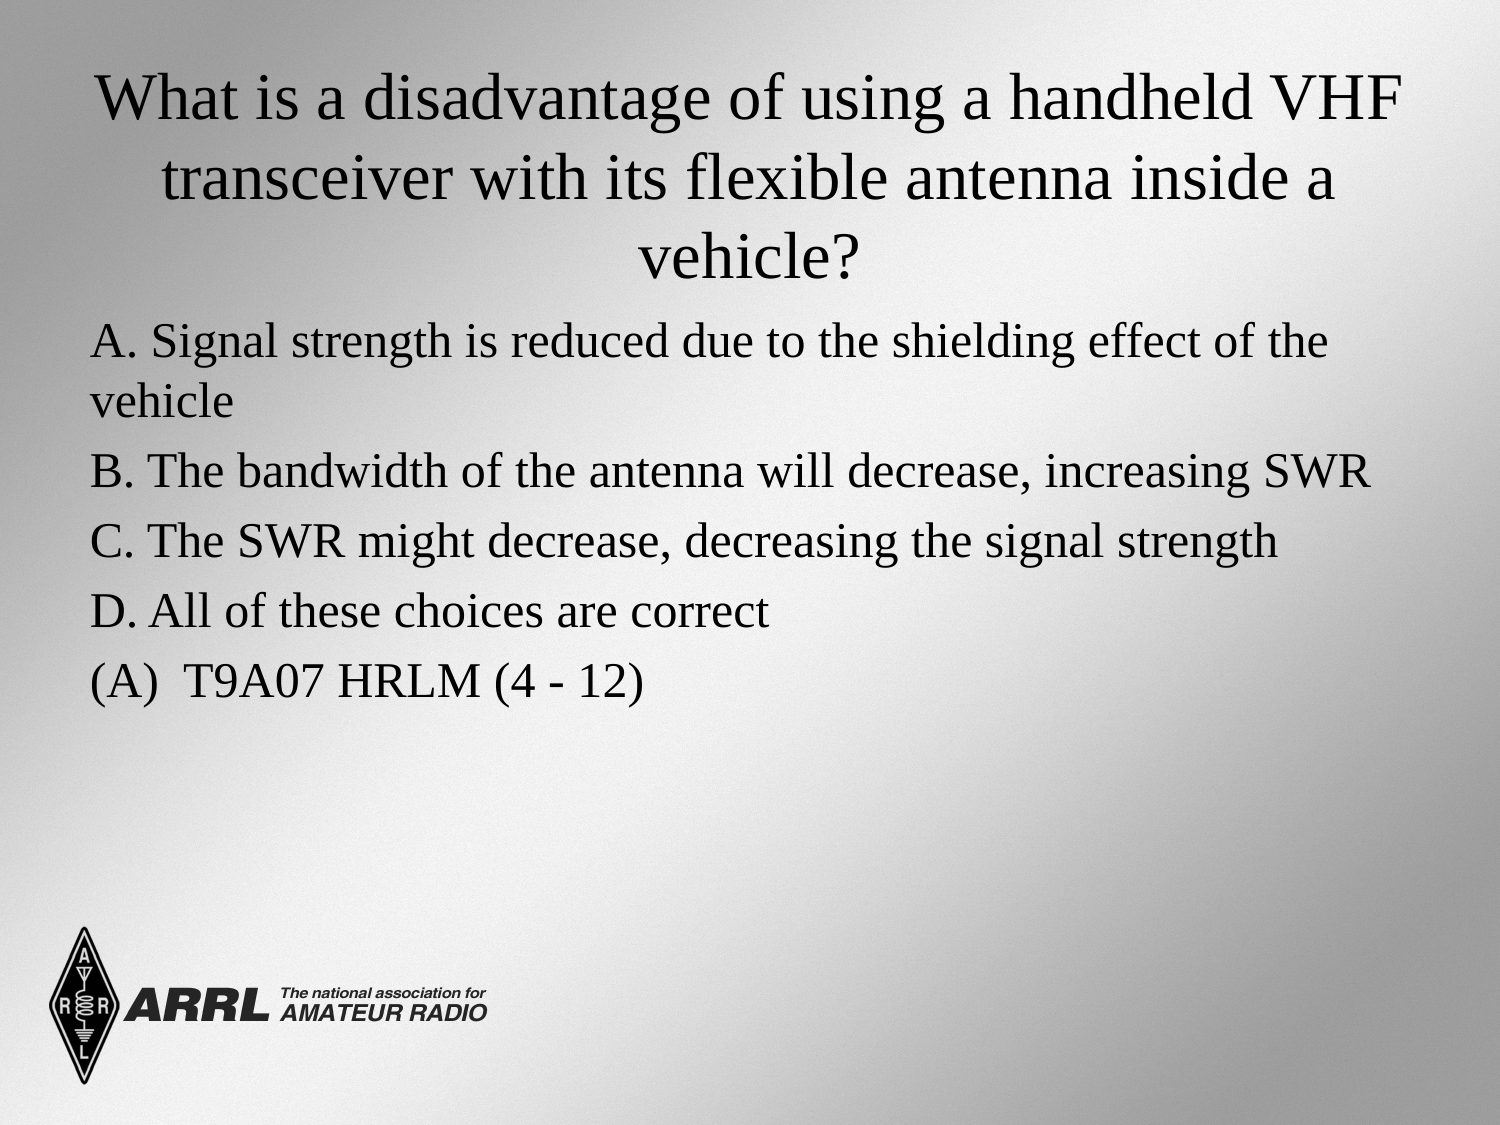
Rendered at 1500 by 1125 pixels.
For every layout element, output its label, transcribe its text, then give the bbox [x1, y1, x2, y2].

list A. Signal strength is reduced due to the shielding effect of the vehicle B. The bandwidth of the antenna will decrease, increasing SWR C. The SWR might decrease, decreasing the signal strength D. All of these choices are correct (A) T9A07 HRLM (4 - 12) [75, 299, 1425, 1005]
picture [0, 0, 1500, 1125]
title What is a disadvantage of using a handheld VHF transceiver with its flexible antenna inside a vehicle? [75, 45, 1425, 233]
